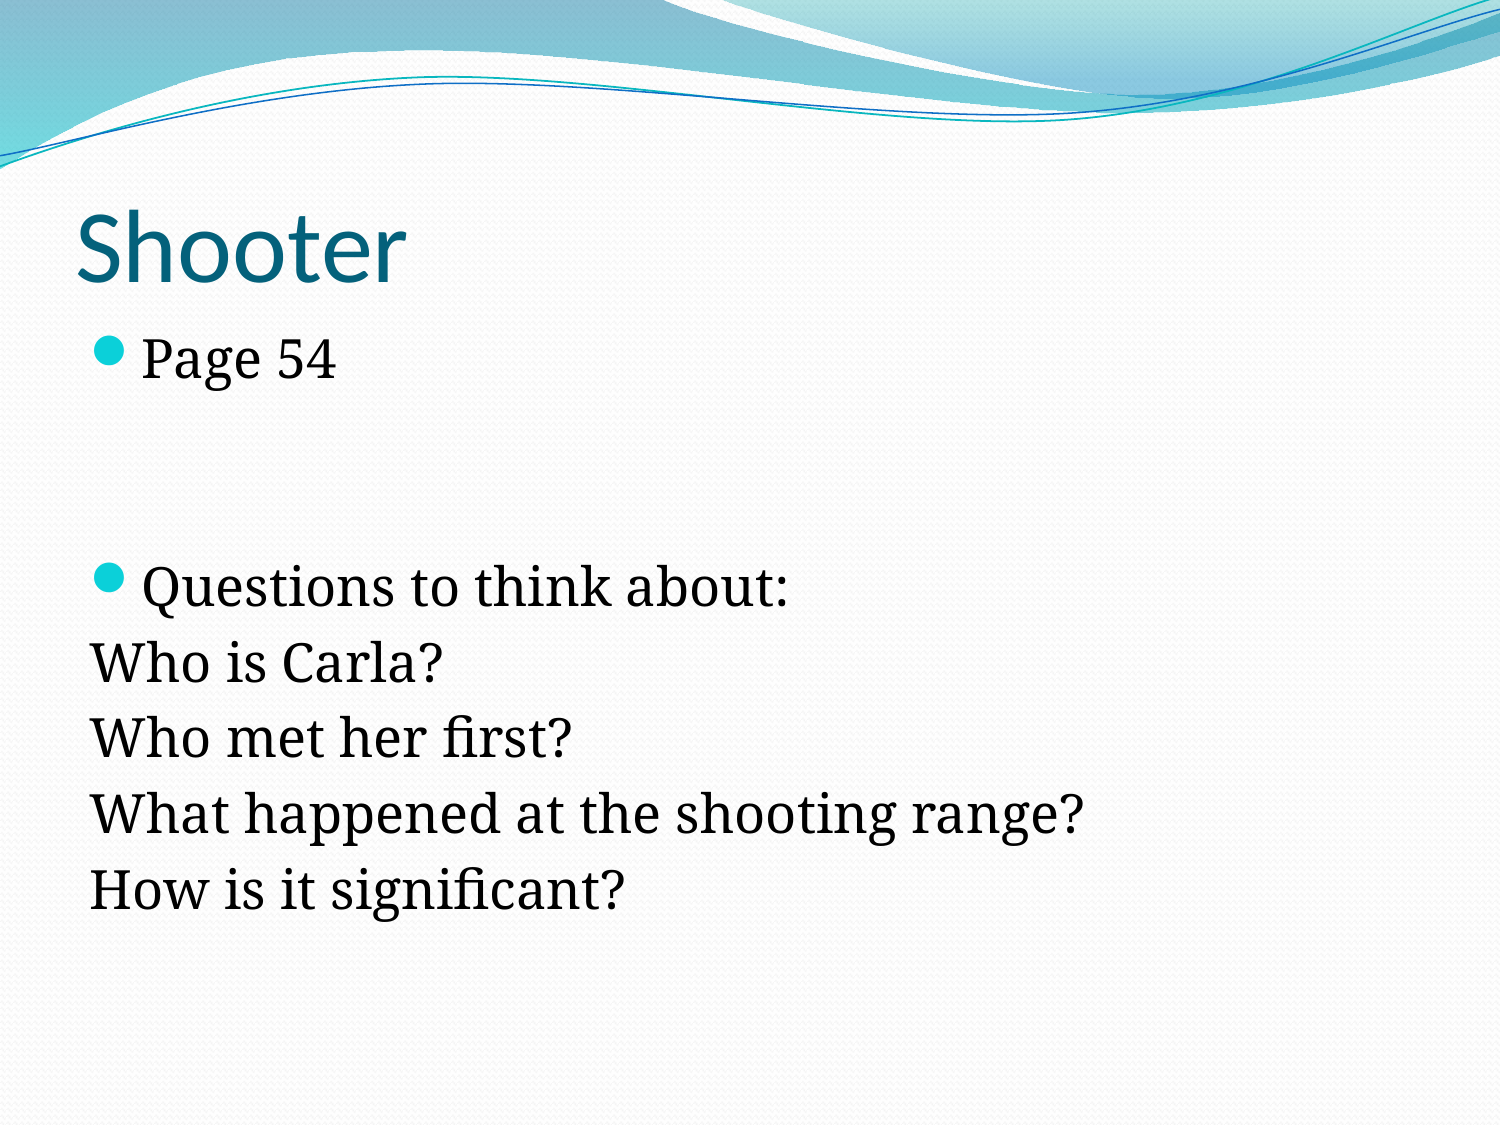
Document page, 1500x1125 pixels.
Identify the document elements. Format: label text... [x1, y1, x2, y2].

list Page 54 Questions to think about: Who is Carla? Who met her first? What happened at the shooting range? How is it significant? [75, 317, 1425, 1038]
title Shooter [75, 115, 1425, 303]
